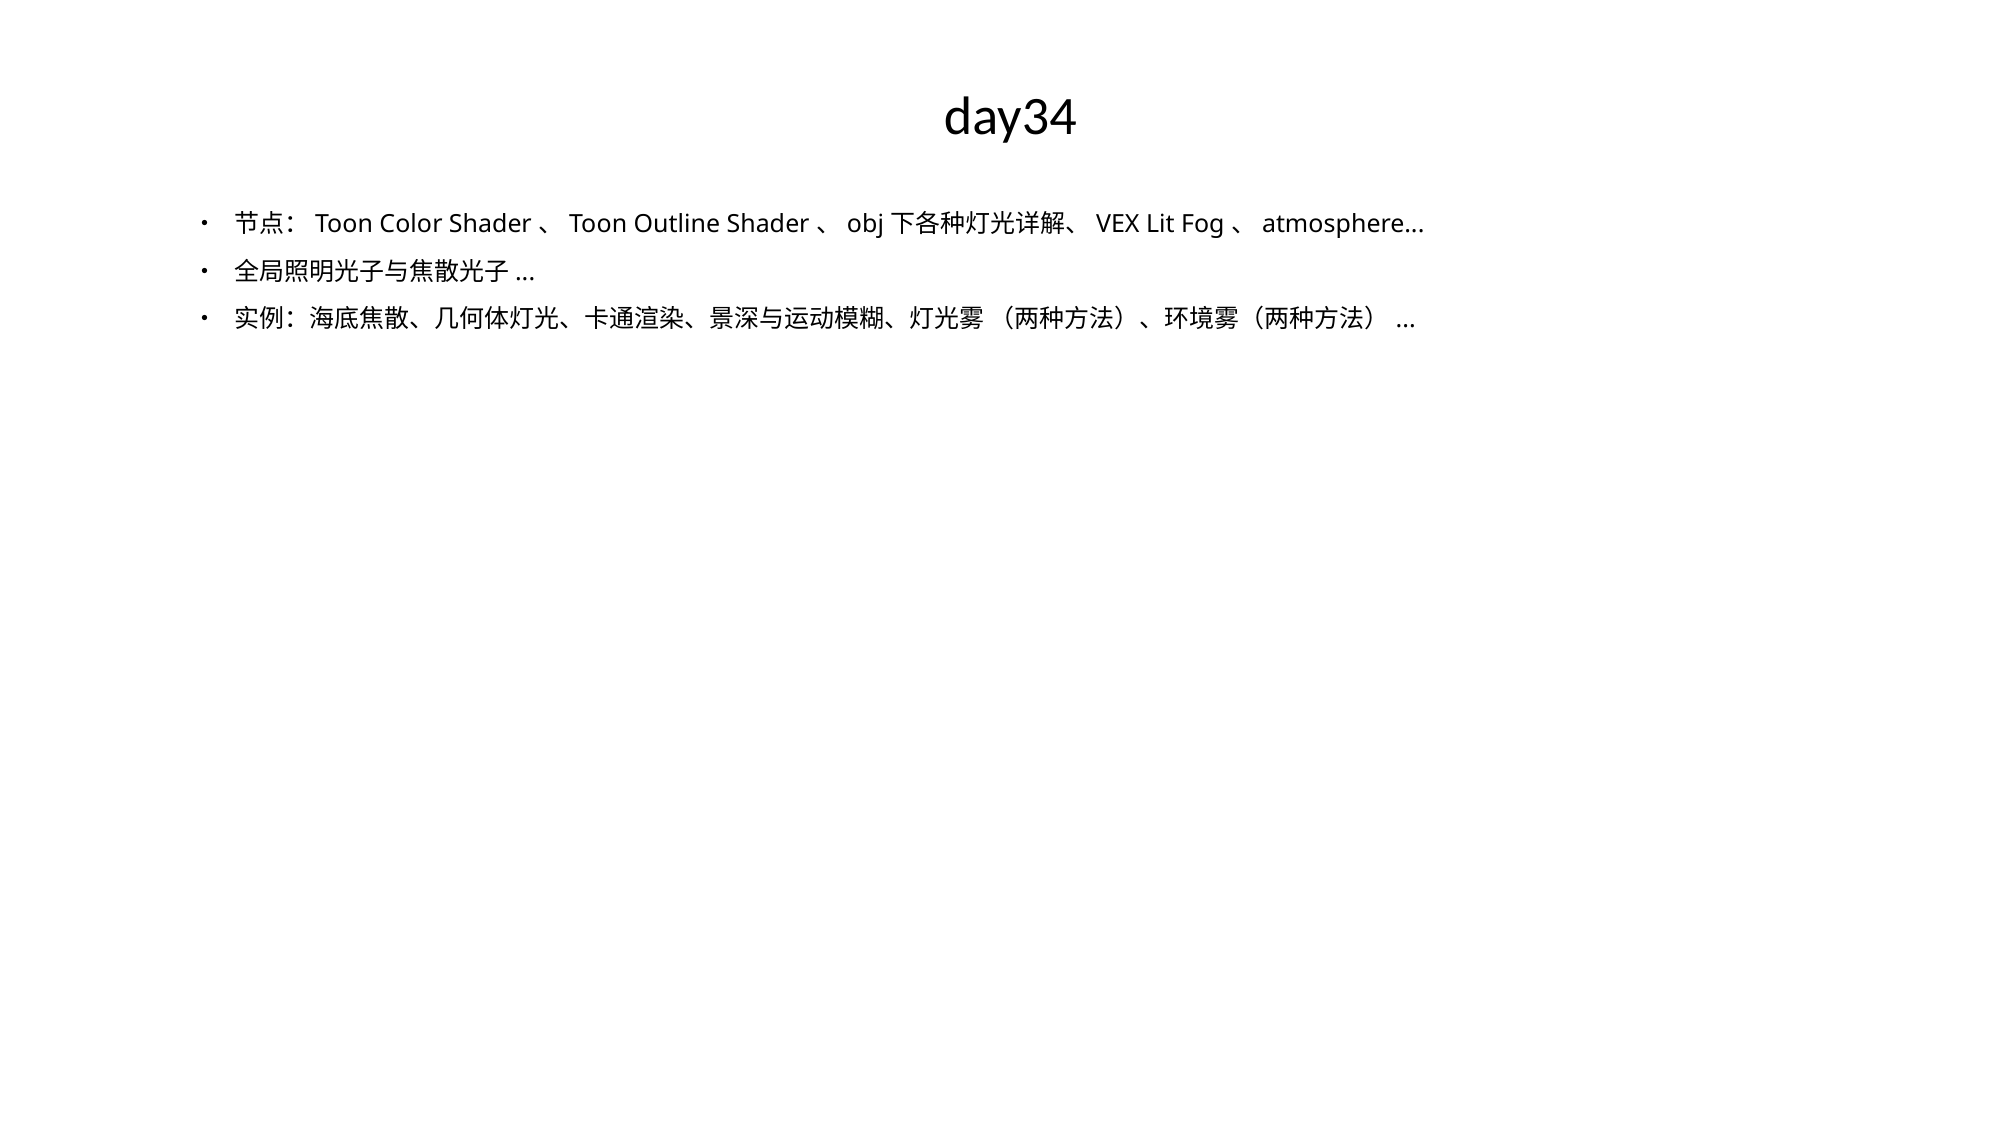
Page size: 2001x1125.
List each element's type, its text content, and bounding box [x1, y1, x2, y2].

subtitle • 节点：Toon Color Shader、Toon Outline Shader、obj下各种灯光详解、VEX Lit Fog、atmosphere... • 全局照明光子与焦散光子... • 实例：海底焦散、几何体灯光、卡通渲染、景深与运动模糊、灯光雾 （两种方法）、环境雾（两种方法）... [176, 203, 1815, 903]
title day34 [711, 41, 1309, 154]
